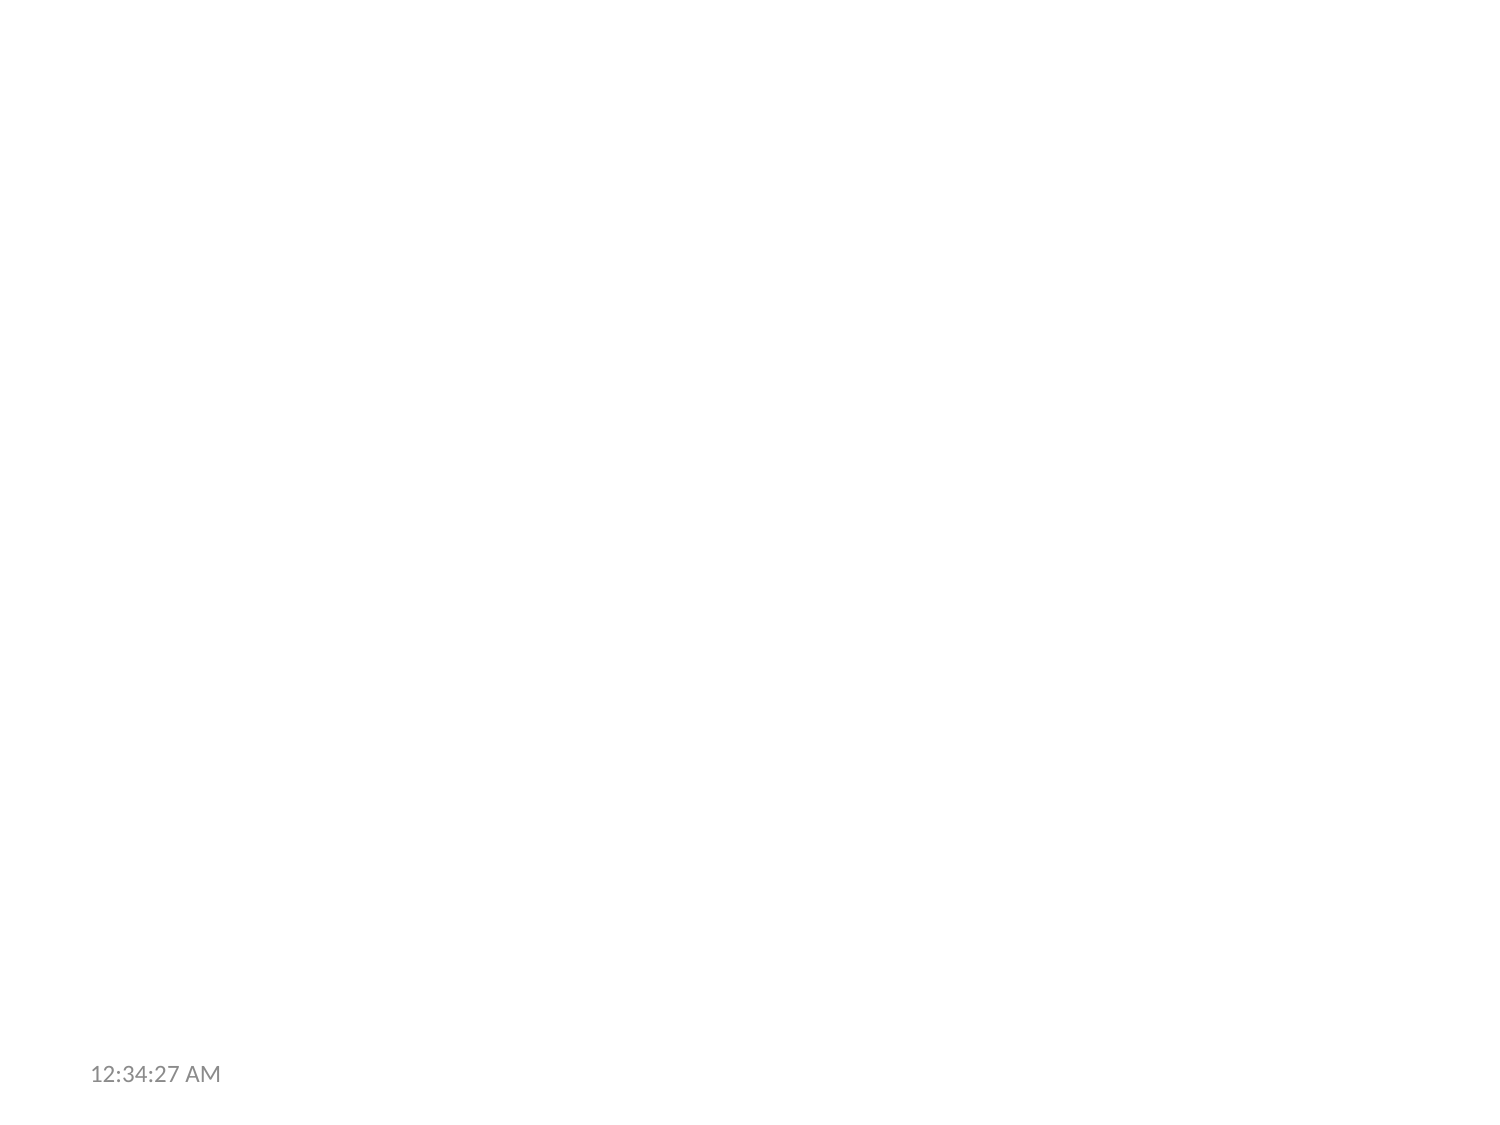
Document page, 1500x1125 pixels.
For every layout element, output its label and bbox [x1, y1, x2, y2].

slide_number [75, 1042, 425, 1103]
